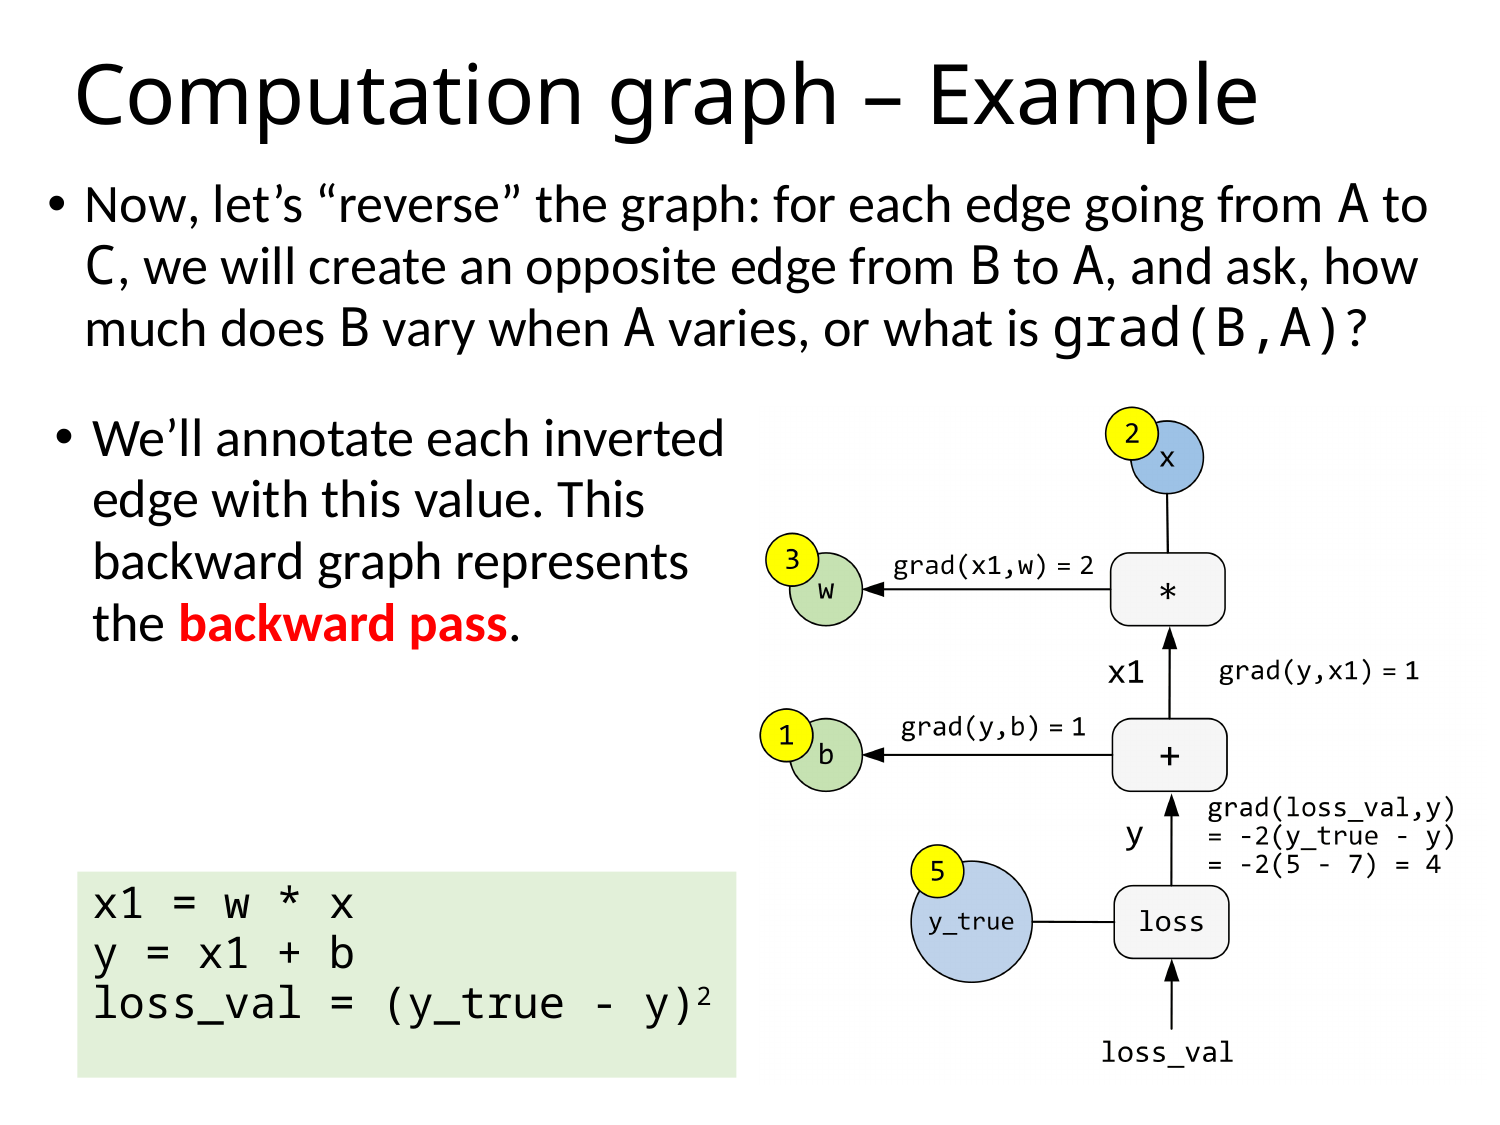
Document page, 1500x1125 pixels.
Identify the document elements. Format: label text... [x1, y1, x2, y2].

text_box We’ll annotate each inverted edge with this value. This backward graph represents the backward pass. [39, 399, 779, 678]
text_box x1 = w * x y = x1 + b loss_val = (y_true - y)2 [77, 871, 737, 1078]
list Now, let’s “reverse” the graph: for each edge going from A to C, we will create an opposite edge from B to A, and ask, how much does B vary when A varies, or what is grad(B,A)? [32, 166, 1474, 397]
picture [759, 406, 1487, 1085]
title Computation graph – Example [58, 37, 1486, 158]
